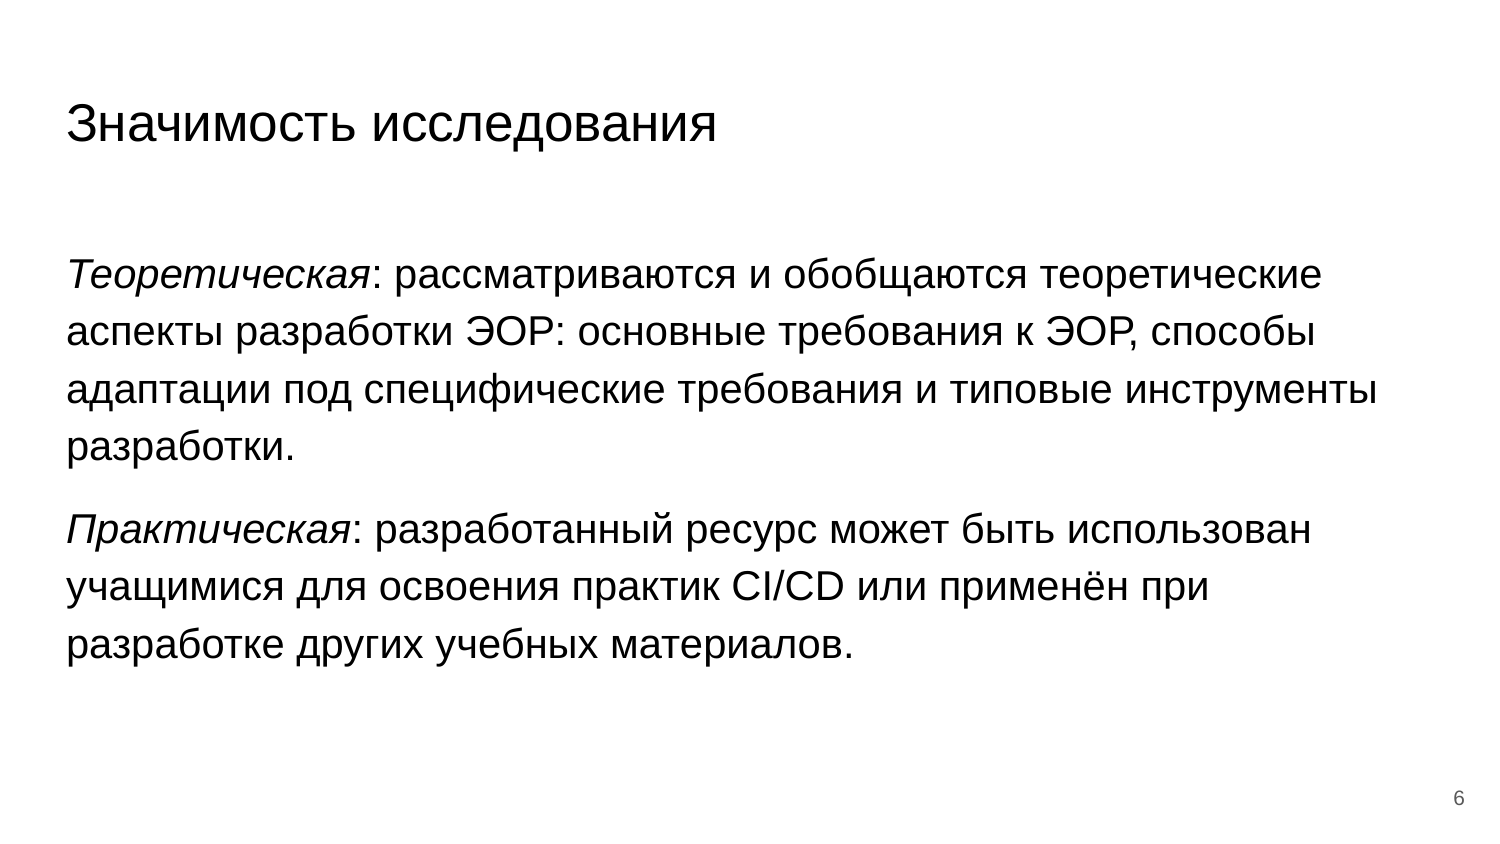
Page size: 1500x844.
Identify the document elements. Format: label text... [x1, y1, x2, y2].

list Теоретическая: рассматриваются и обобщаются теоретические аспекты разработки ЭОР: основные требования к ЭОР, способы адаптации под специфические требования и типовые инструменты разработки. Практическая: разработанный ресурс может быть использован учащимися для освоения практик CI/CD или применён при разработке других учебных материалов. [51, 189, 1449, 717]
slide_number ‹#› [1389, 764, 1480, 830]
title Значимость исследования [51, 72, 1449, 167]
